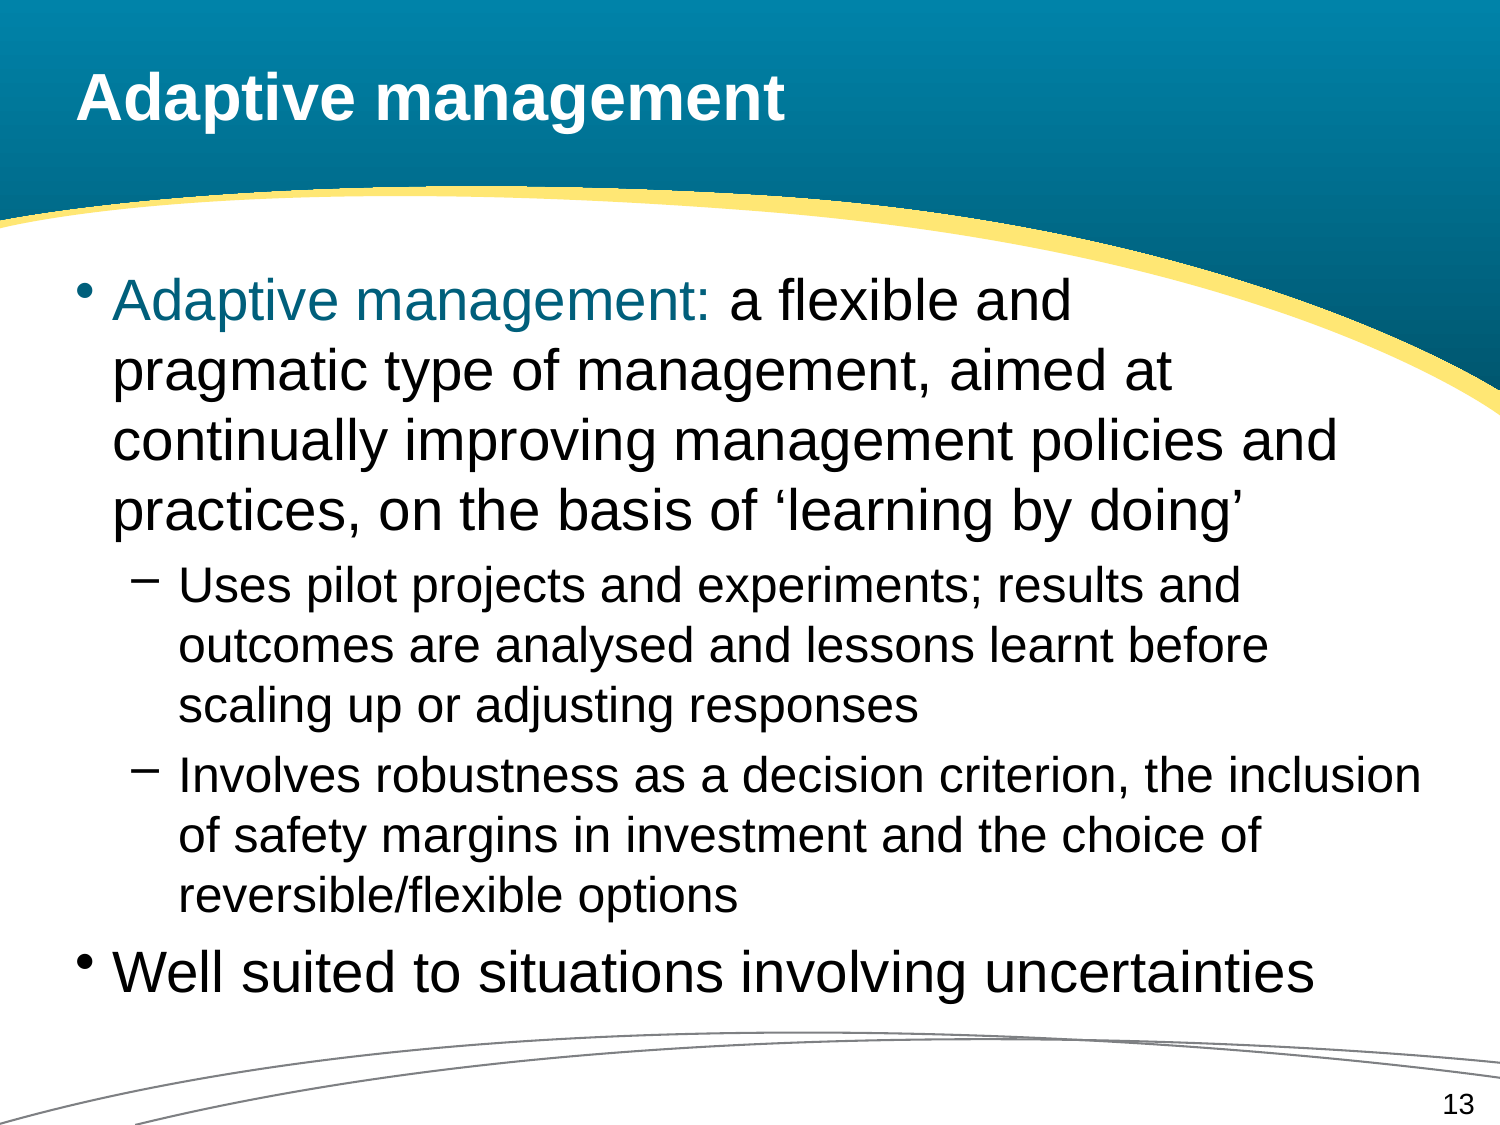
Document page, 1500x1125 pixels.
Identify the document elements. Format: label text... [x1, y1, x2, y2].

slide_number 13 [1124, 1084, 1476, 1113]
list Adaptive management: a flexible and pragmatic type of management, aimed at continually improving management policies and practices, on the basis of ‘learning by doing’ Uses pilot projects and experiments; results and outcomes are analysed and lessons learnt before scaling up or adjusting responses Involves robustness as a decision criterion, the inclusion of safety margins in investment and the choice of reversible/flexible options Well suited to situations involving uncertainties [74, 262, 1426, 1051]
title Adaptive management [74, 0, 1476, 188]
